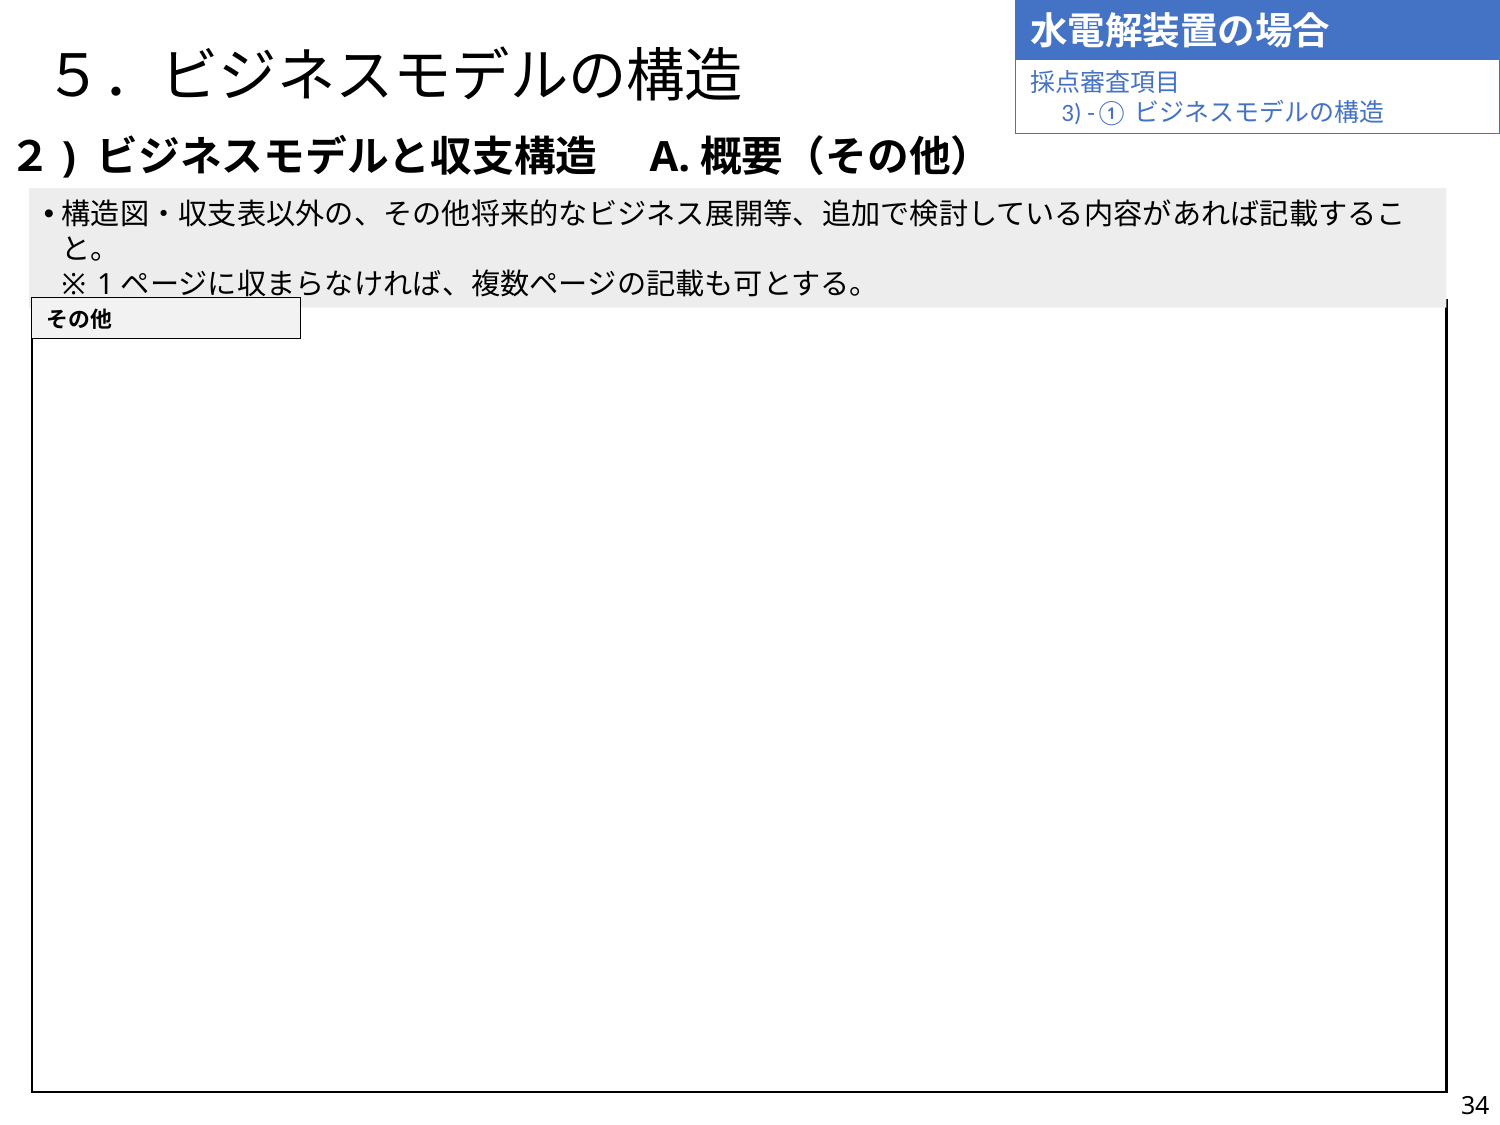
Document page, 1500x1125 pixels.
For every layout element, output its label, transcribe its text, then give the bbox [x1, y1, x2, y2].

text_box その他 [31, 297, 301, 339]
text_box 水電解装置の場合 [1015, 0, 1500, 59]
text_box 採点審査項目 3) -①ビジネスモデルの構造 [1015, 59, 1500, 134]
text_box (２) ビジネスモデルと収支構造 A.概要（その他） [0, 122, 1008, 188]
text_box 構造図・収支表以外の、その他将来的なビジネス展開等、追加で検討している内容があれば記載すること。 1ページに収まらなければ、複数ページの記載も可とする。 [29, 188, 1447, 308]
title ５．ビジネスモデルの構造 [29, 33, 1015, 122]
text_box [31, 299, 1448, 1093]
